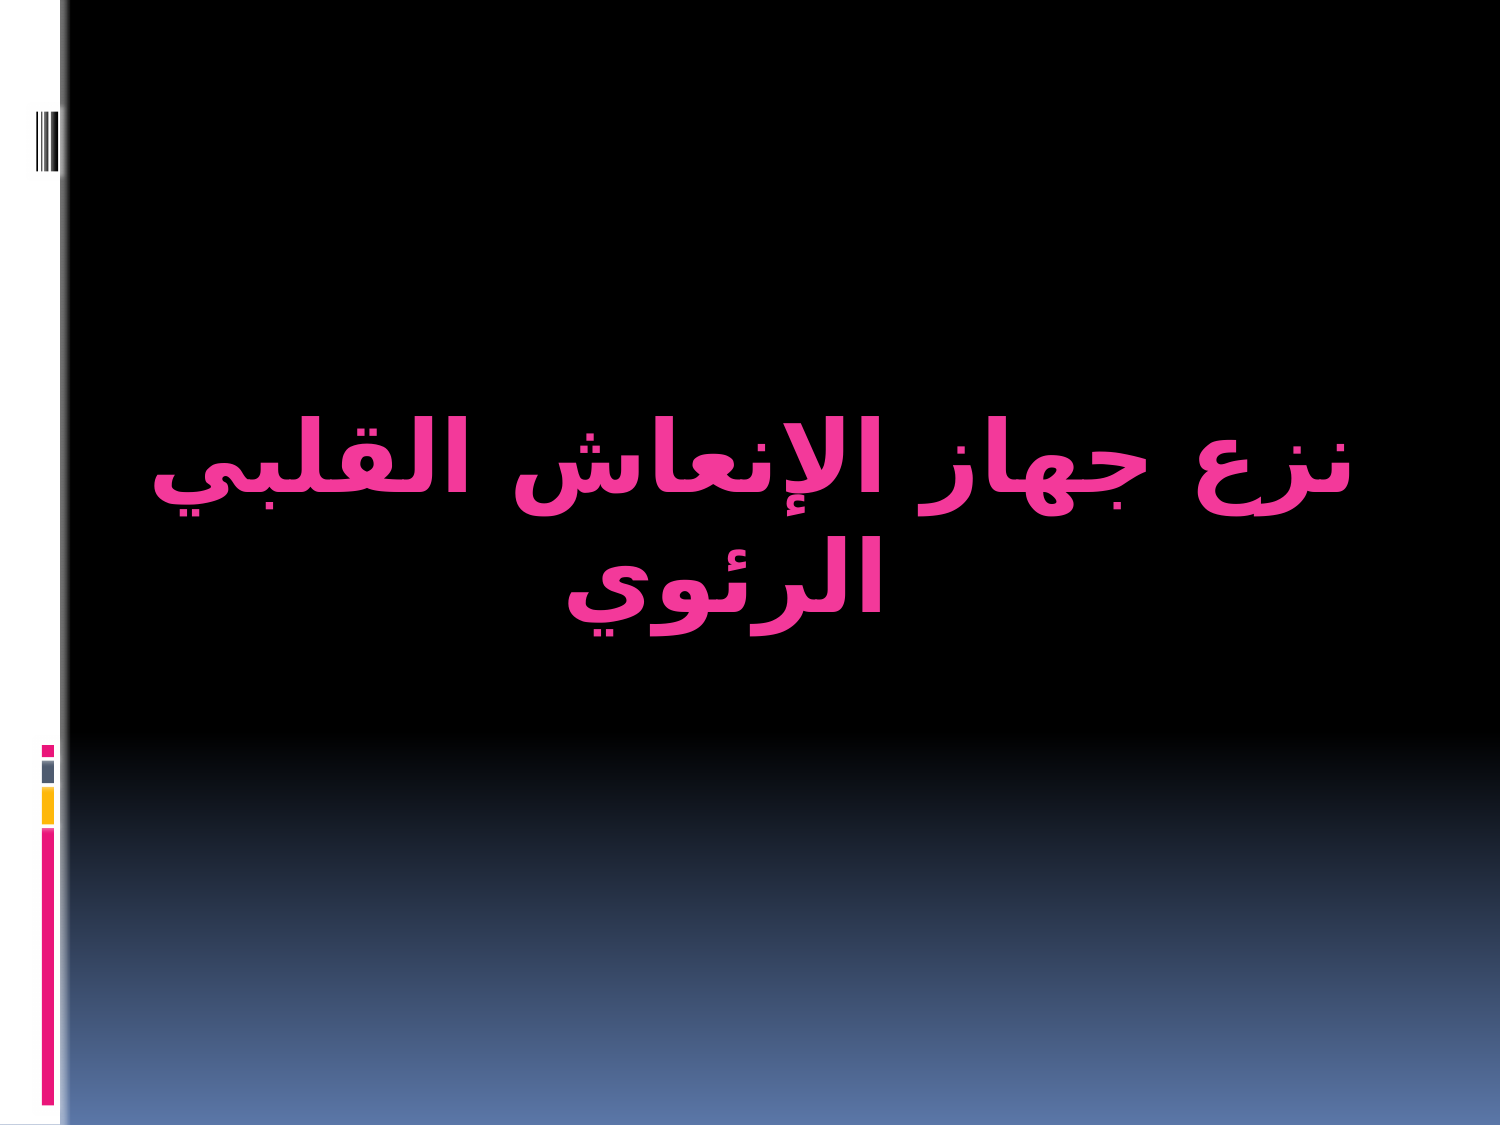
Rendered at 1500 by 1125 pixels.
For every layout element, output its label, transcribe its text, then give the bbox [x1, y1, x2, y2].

list نزع جهاز الإنعاش القلبي الرئوي [93, 46, 1425, 1055]
